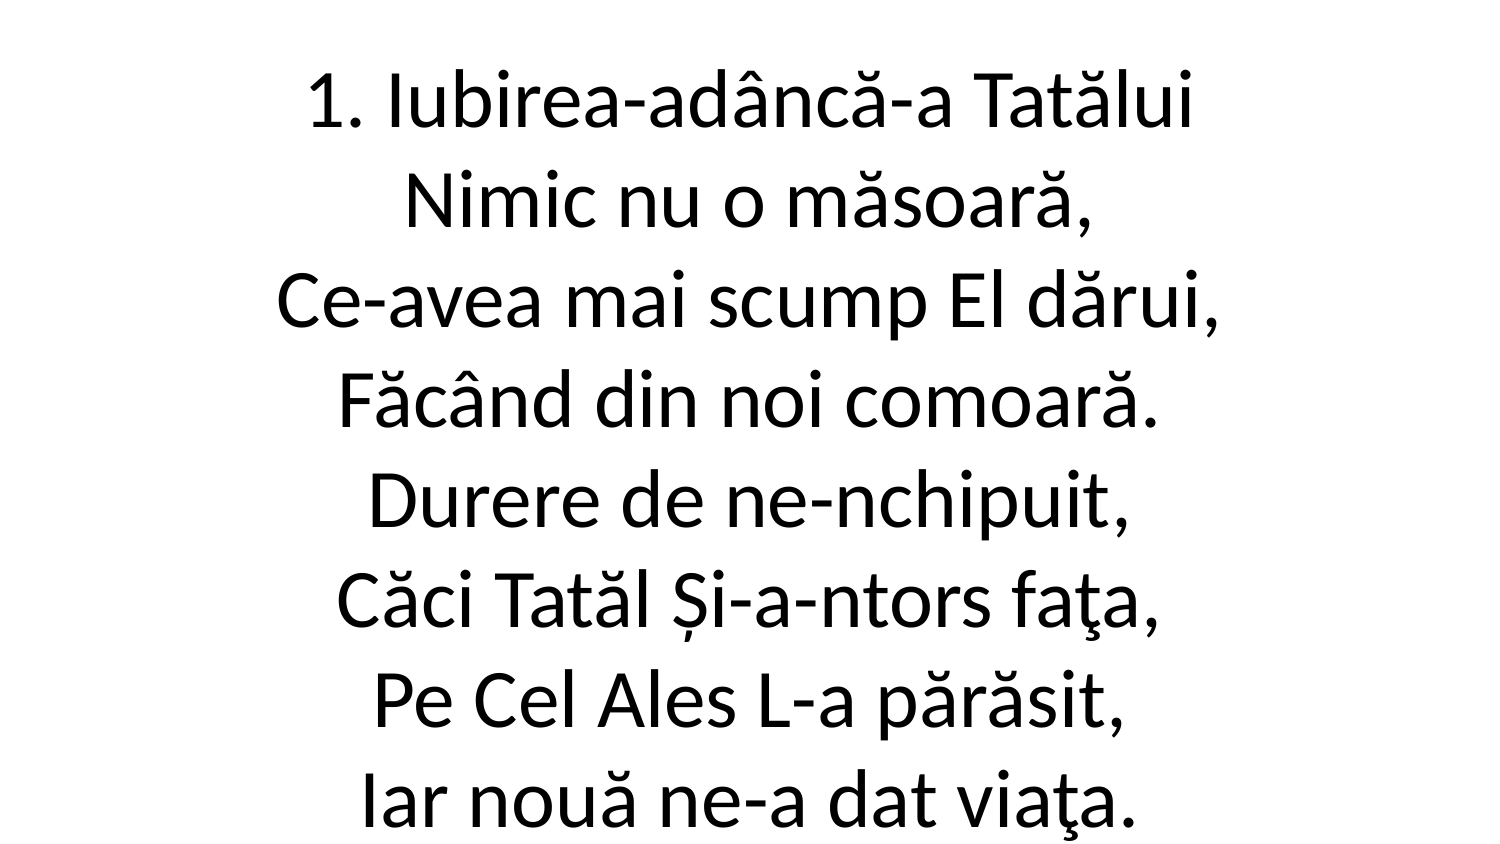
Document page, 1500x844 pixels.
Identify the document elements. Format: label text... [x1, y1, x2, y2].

text_box 1. Iubirea-adâncă-a Tatălui Nimic nu o măsoară, Ce-avea mai scump El dărui, Făcând din noi comoară. Durere de ne-nchipuit, Căci Tatăl Și-a-ntors faţa, Pe Cel Ales L-a părăsit, Iar nouă ne-a dat viaţa. [261, 0, 1239, 844]
